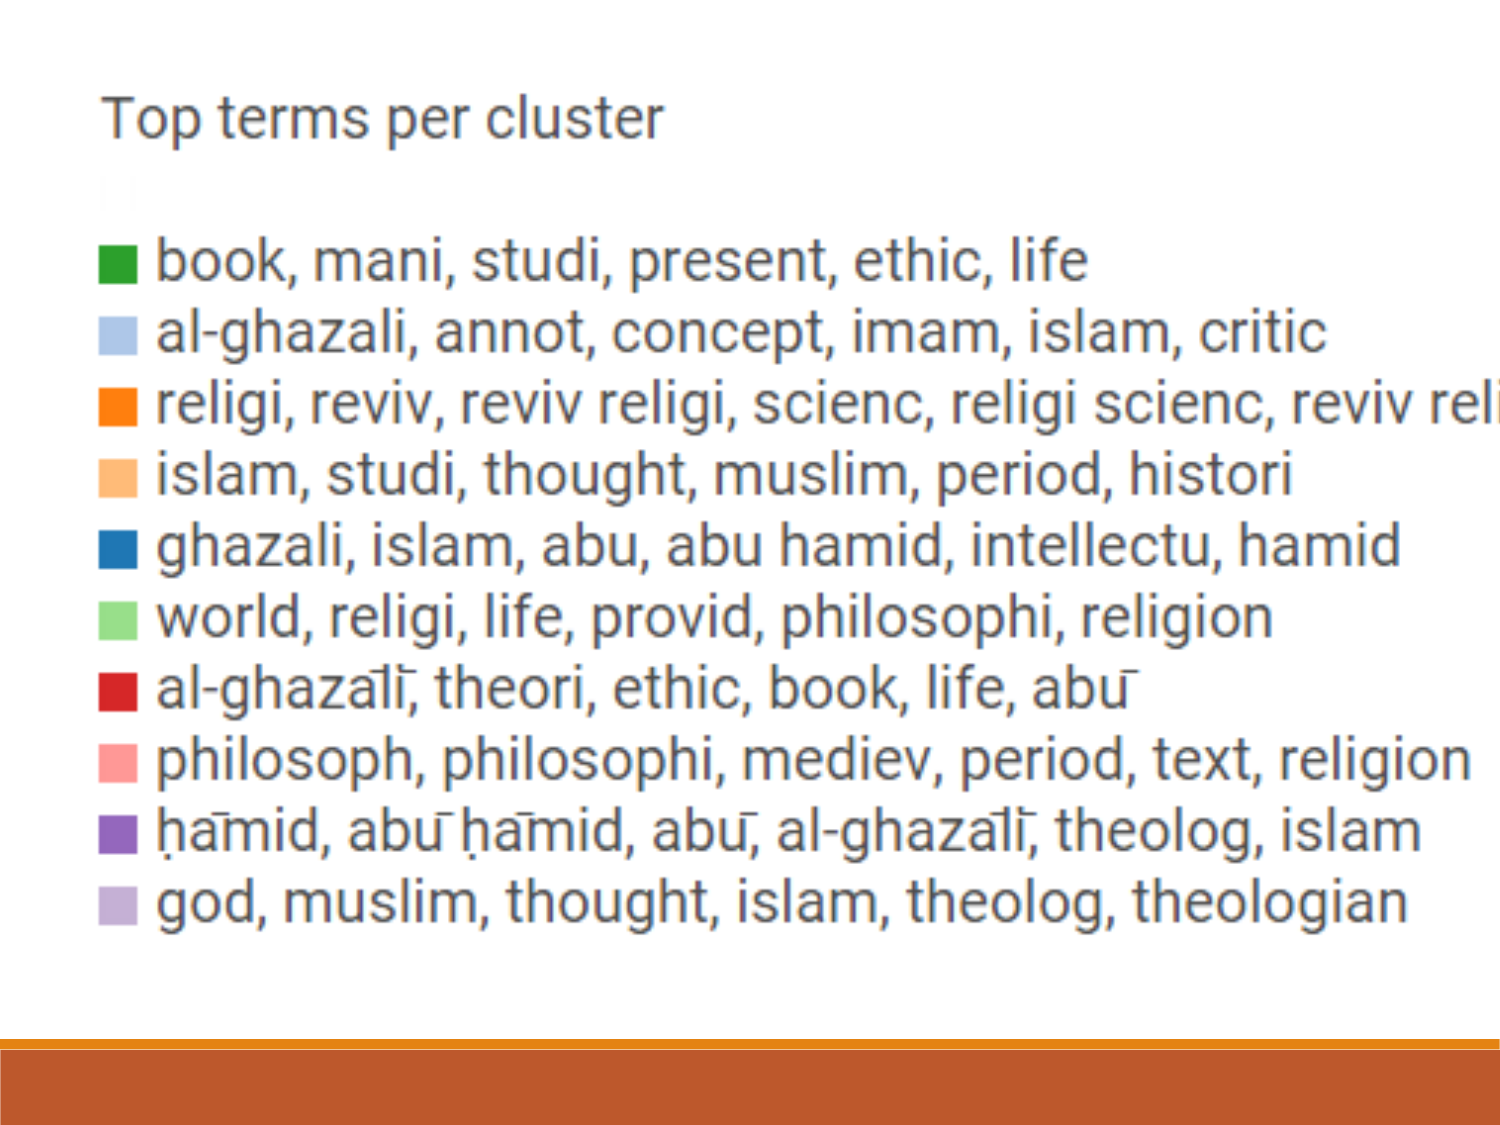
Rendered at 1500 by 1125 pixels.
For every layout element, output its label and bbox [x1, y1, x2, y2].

list [76, 60, 1500, 1001]
